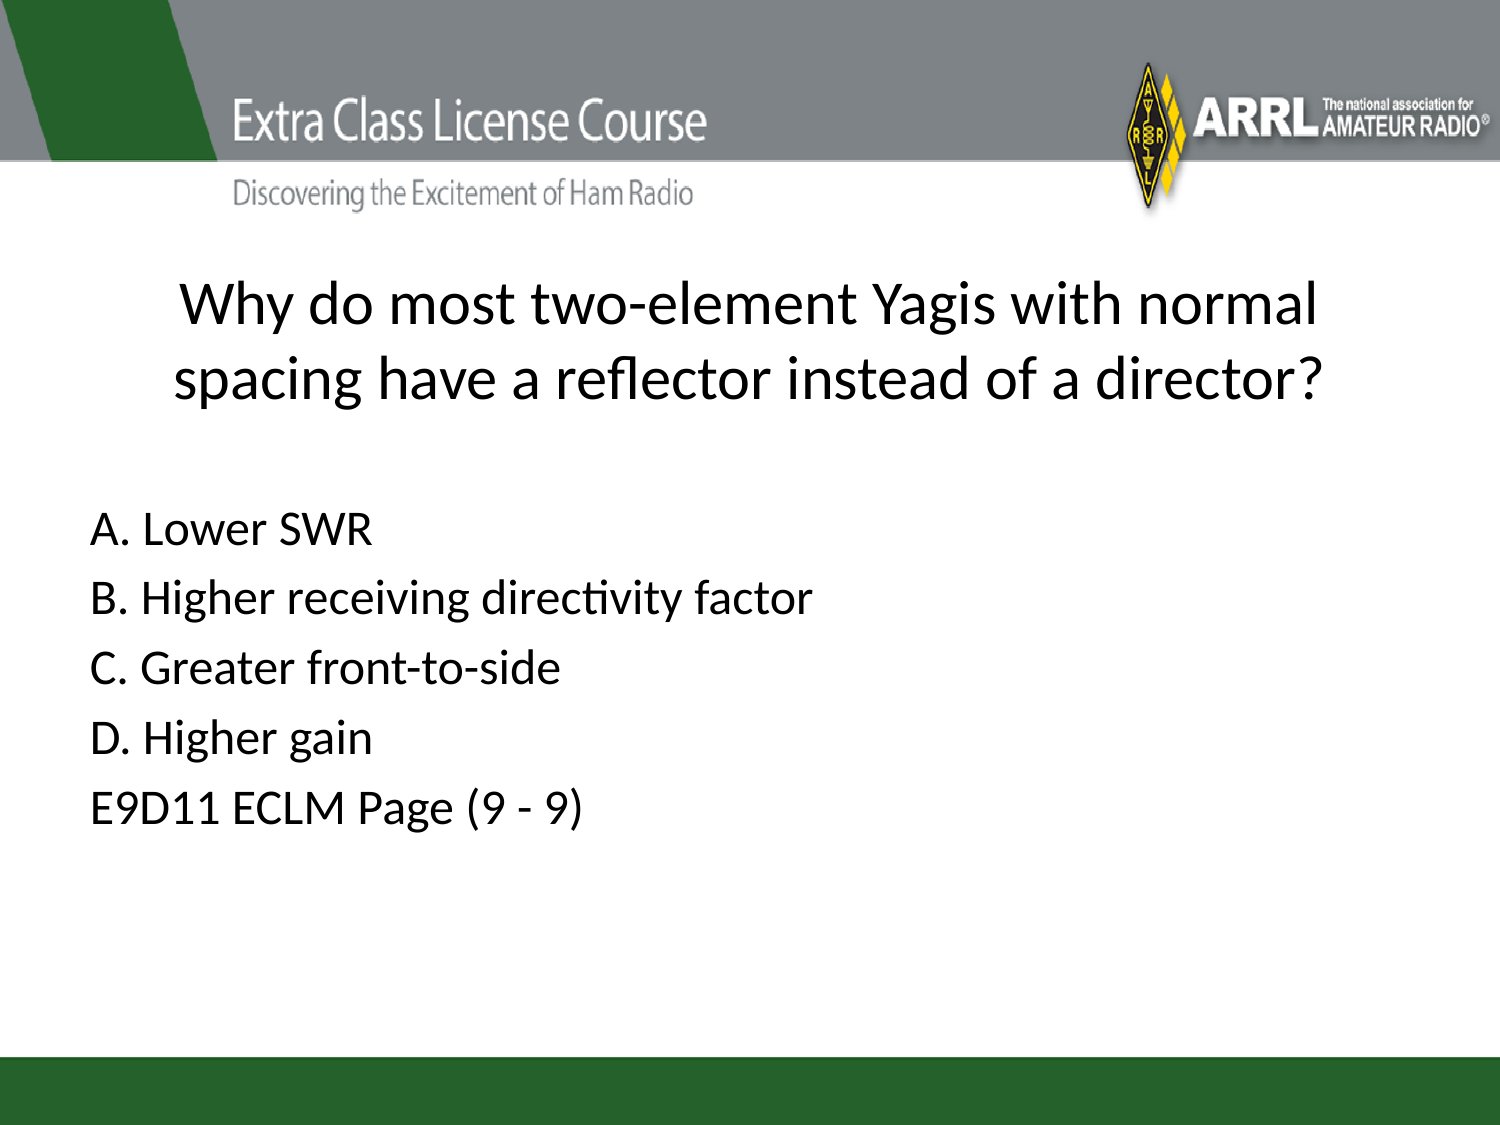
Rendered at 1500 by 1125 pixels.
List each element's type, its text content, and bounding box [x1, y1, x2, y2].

title Why do most two-element Yagis with normal spacing have a reflector instead of a director? [75, 254, 1425, 435]
picture [0, 0, 1500, 1125]
list A. Lower SWR B. Higher receiving directivity factor C. Greater front-to-side D. Higher gain E9D11 ECLM Page (9 - 9) [75, 487, 1425, 1005]
